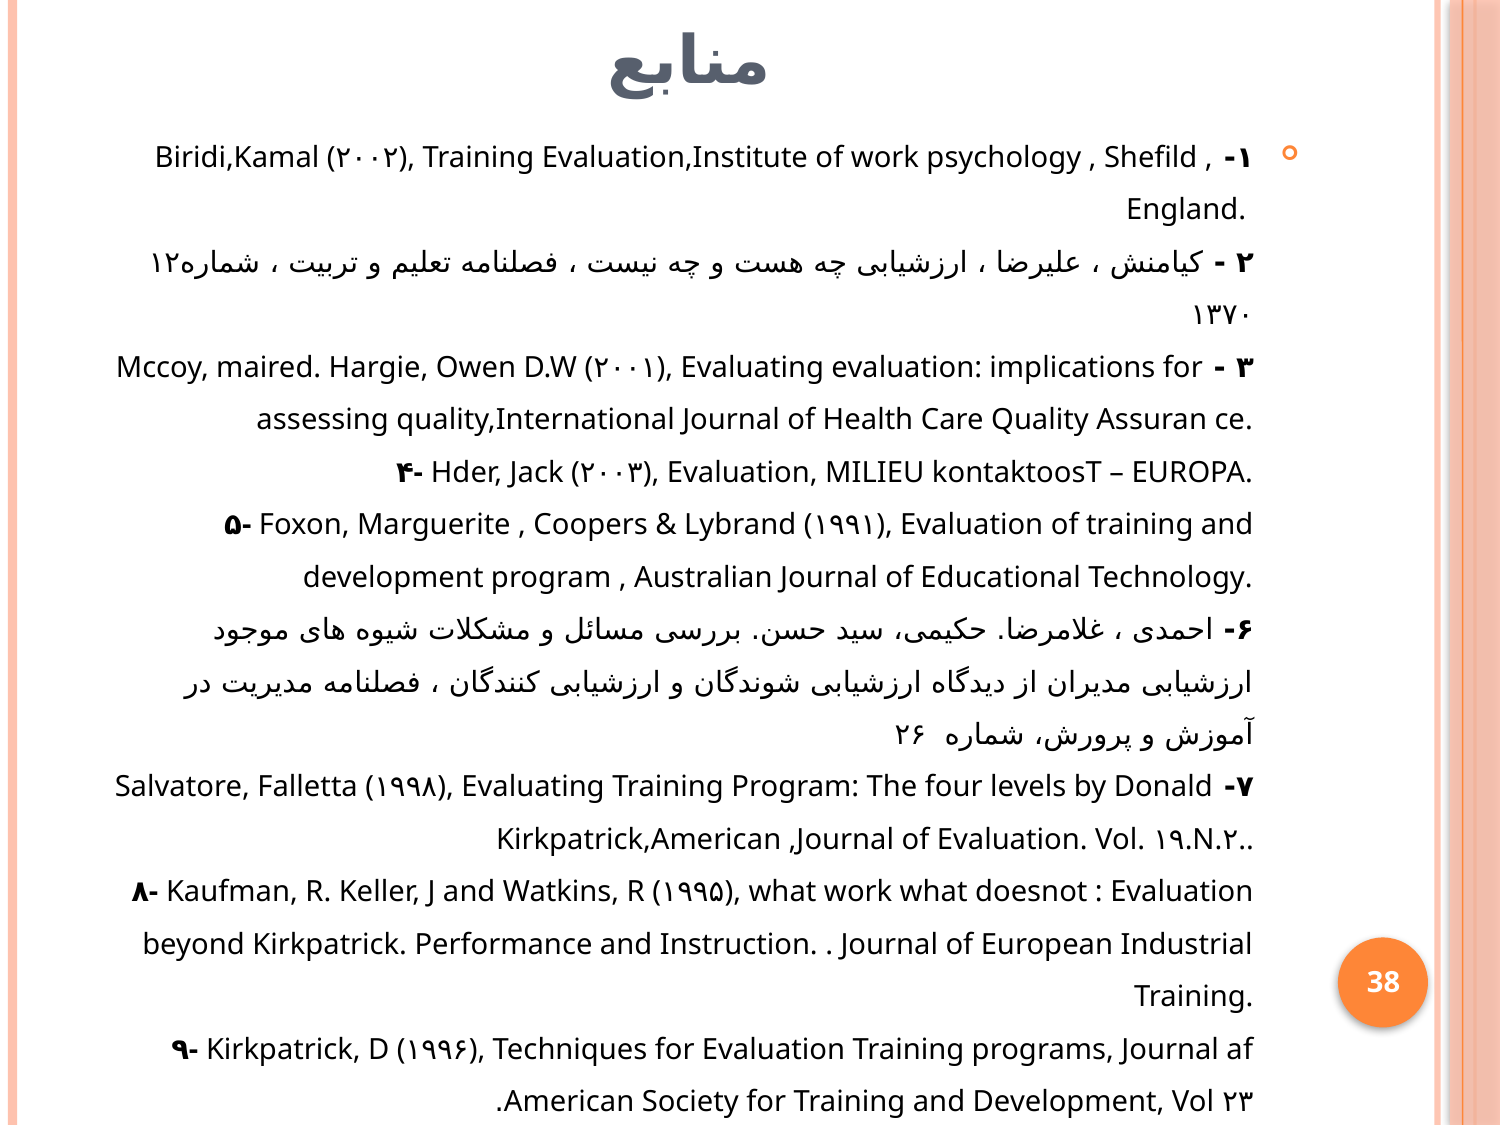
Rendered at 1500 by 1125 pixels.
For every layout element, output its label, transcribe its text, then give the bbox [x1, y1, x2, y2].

slide_number 38 [1333, 940, 1434, 1027]
list ۱- Biridi,Kamal (۲۰۰۲), Training Evaluation,Institute of work psychology , Shefild , England. ۲ - کیامنش ، علیرضا ، ارزشیابی چه هست و چه نیست ، فصلنامه تعلیم و تربیت ، شماره۱۲ ۱۳۷۰ ۳ - Mccoy, maired. Hargie, Owen D.W (۲۰۰۱), Evaluating evaluation: implications for assessing quality,International Journal of Health Care Quality Assuran ce. ۴- Hder, Jack (۲۰۰۳), Evaluation, MILIEU kontaktoosT – EUROPA. ۵- Foxon, Marguerite , Coopers & Lybrand (۱۹۹۱), Evaluation of training and development program , Australian Journal of Educational Technology. ۶- احمدی ، غلامرضا. حکیمی، سید حسن. بررسی مسائل و مشکلات شیوه های موجود ارزشیابی مدیران از دیدگاه ارزشیابی شوندگان و ارزشیابی کنندگان ، فصلنامه مدیریت در آموزش و پرورش‌، شماره ۲۶ ۷- Salvatore, Falletta (۱۹۹۸), Evaluating Training Program: The four levels by Donald Kirkpatrick,American ,Journal of Evaluation. Vol. ۱۹.N.۲.. ۸- Kaufman, R. Keller, J and Watkins, R (۱۹۹۵), what work what doesnot : Evaluation beyond Kirkpatrick. Performance and Instruction. . Journal of European Industrial Training. ۹- Kirkpatrick, D (۱۹۹۶), Techniques for Evaluation Training programs, Journal af American Society for Training and Development, Vol ۲۳. عبدالحسین عباسیان: کارشناس ارشد تحقیقات آموزشی سازمان صنایع هوافضا . [88, 113, 1314, 1059]
title منابع [76, 0, 1302, 104]
